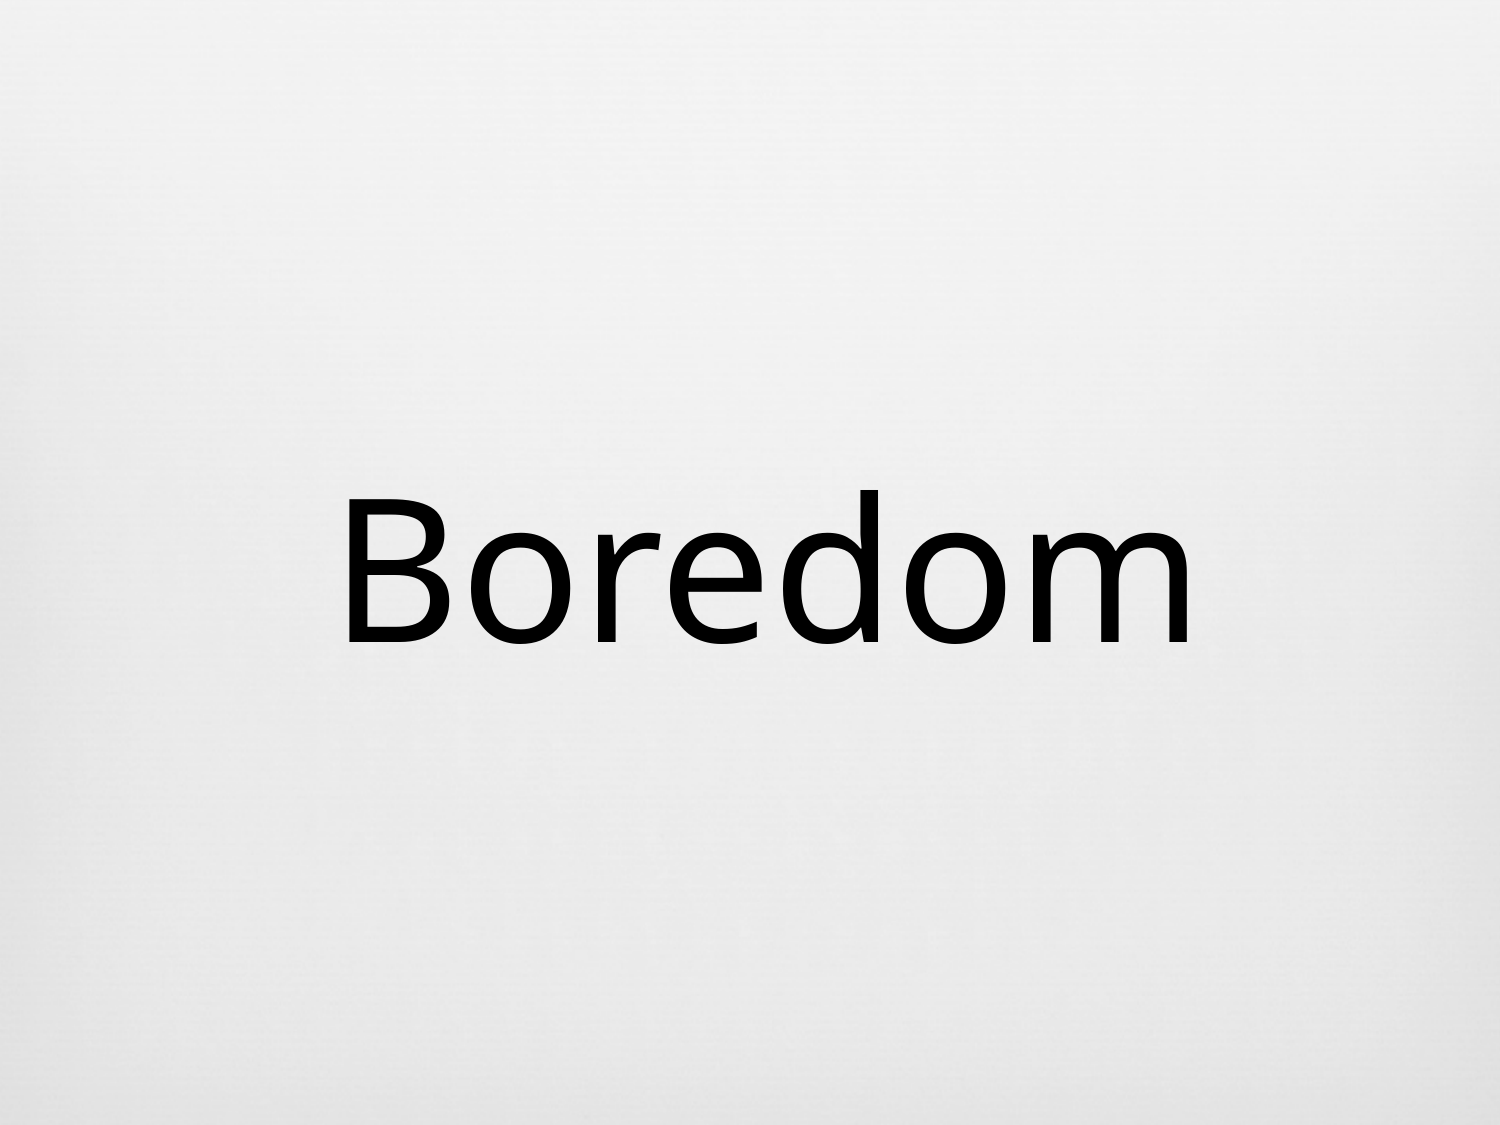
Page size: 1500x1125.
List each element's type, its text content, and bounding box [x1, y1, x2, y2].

text_box Boredom [315, 434, 1219, 690]
